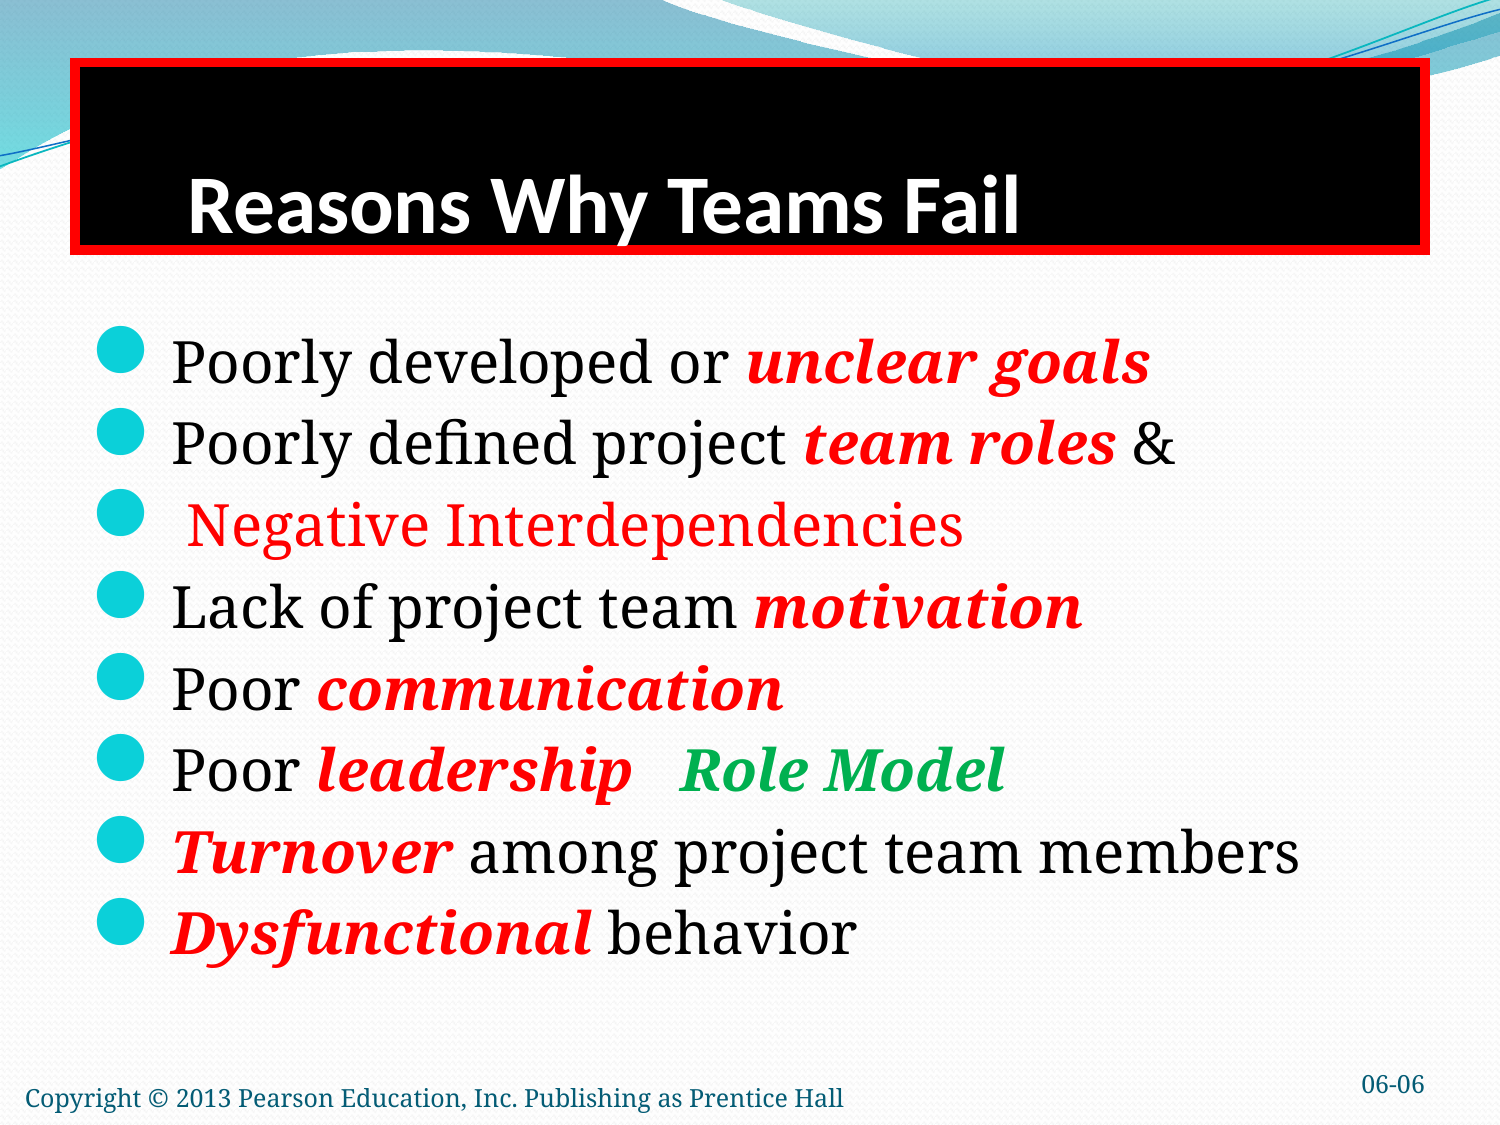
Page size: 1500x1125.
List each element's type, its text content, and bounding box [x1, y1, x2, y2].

slide_number 06-06 [1299, 1042, 1425, 1103]
list Poorly developed or unclear goals Poorly defined project team roles & Negative Interdependencies Lack of project team motivation Poor communication Poor leadership Role Model Turnover among project team members Dysfunctional behavior [74, 317, 1426, 1038]
title Reasons Why Teams Fail [74, 62, 1426, 251]
